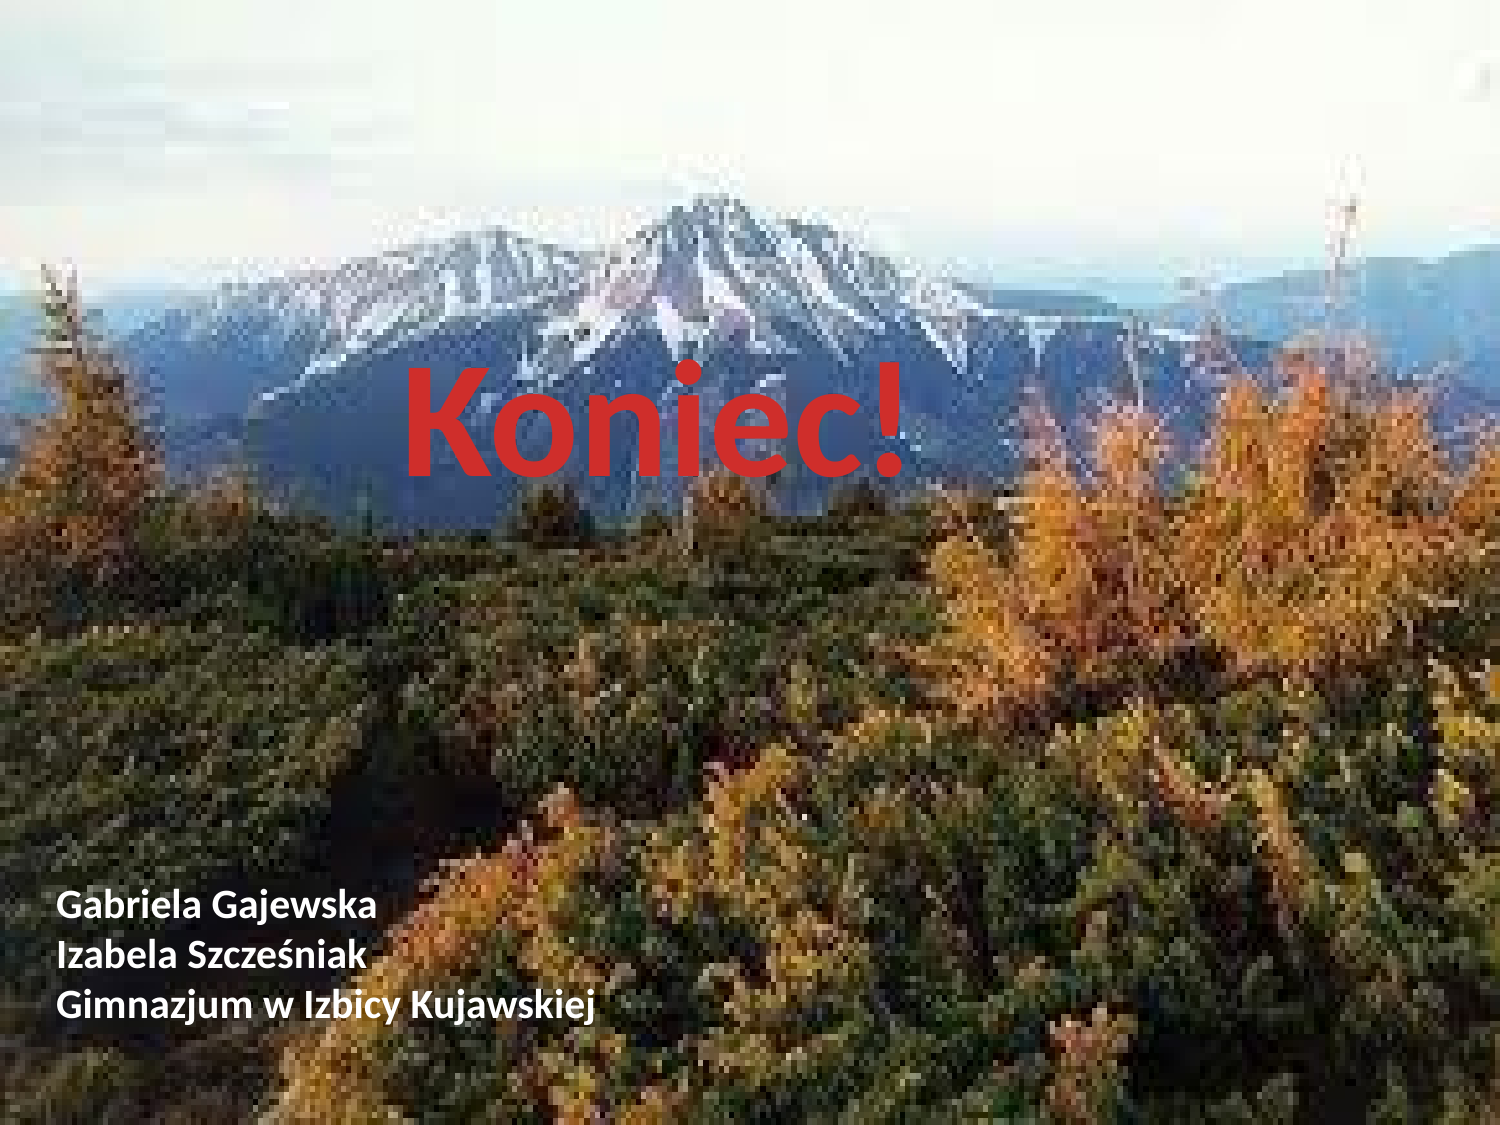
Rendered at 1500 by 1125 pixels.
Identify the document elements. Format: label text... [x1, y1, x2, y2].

text_box Gabriela Gajewska Izabela Szcześniak Gimnazjum w Izbicy Kujawskiej [41, 869, 928, 1035]
text_box Koniec! [385, 302, 933, 518]
picture [0, 0, 1500, 1125]
